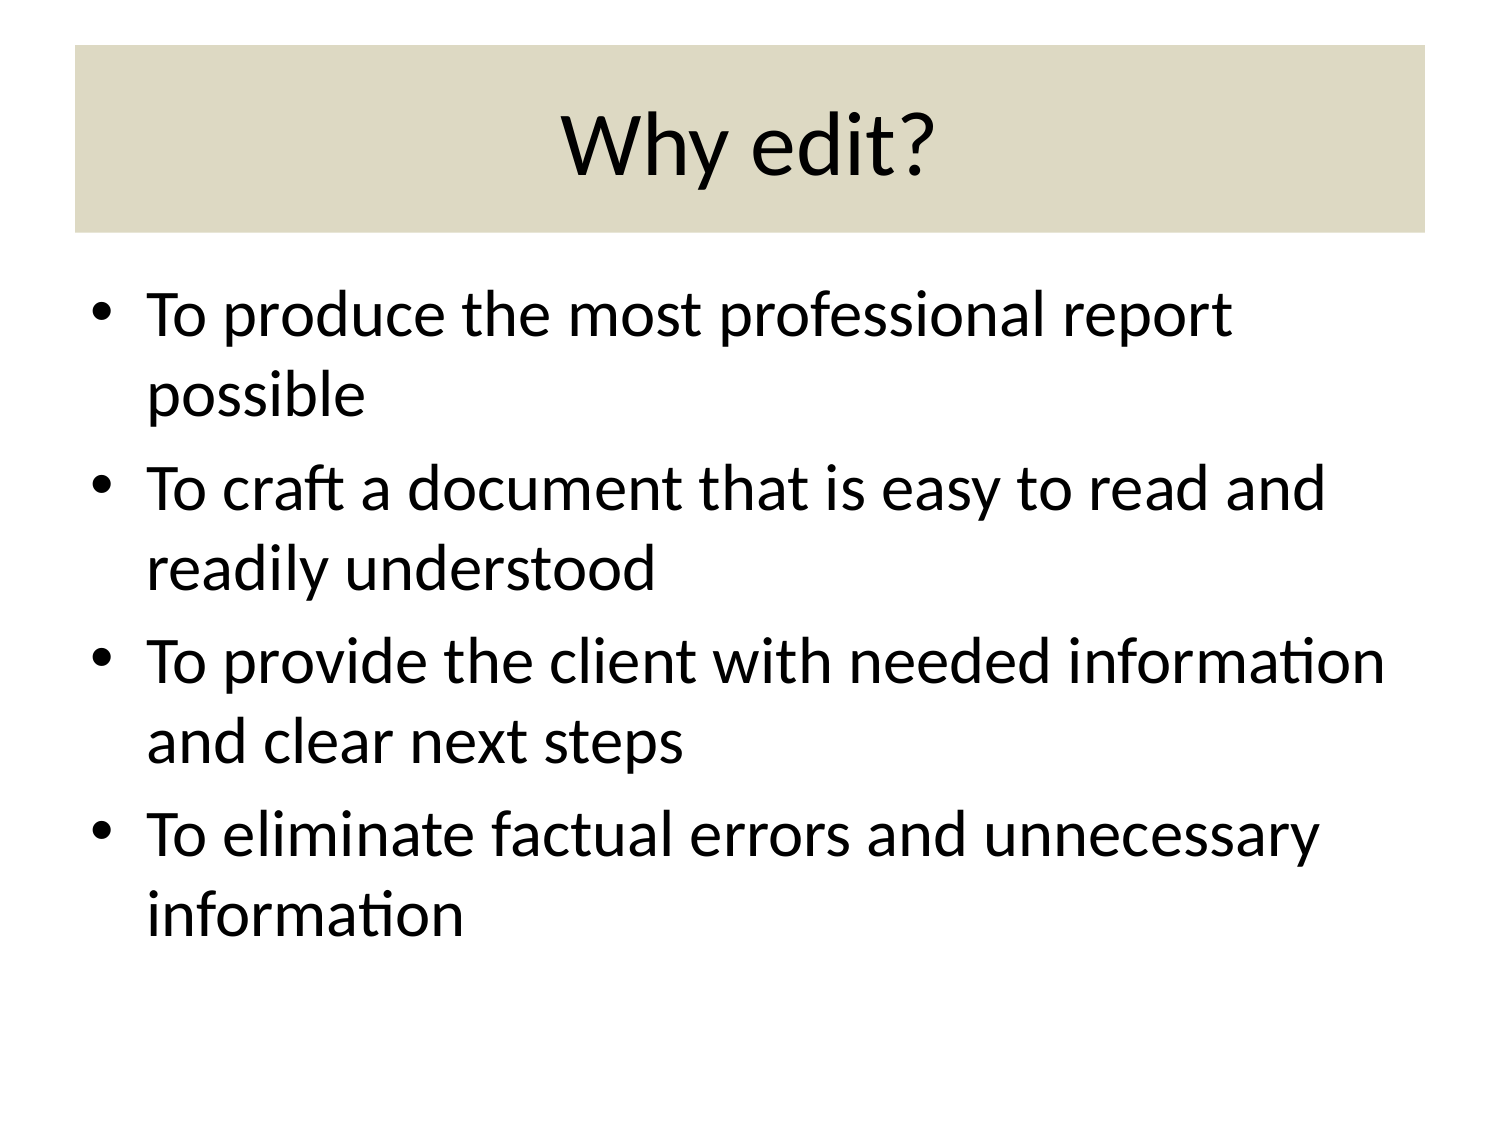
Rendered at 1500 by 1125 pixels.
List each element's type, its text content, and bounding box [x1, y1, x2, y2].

list To produce the most professional report possible To craft a document that is easy to read and readily understood To provide the client with needed information and clear next steps To eliminate factual errors and unnecessary information [75, 262, 1425, 1005]
title Why edit? [75, 45, 1425, 233]
